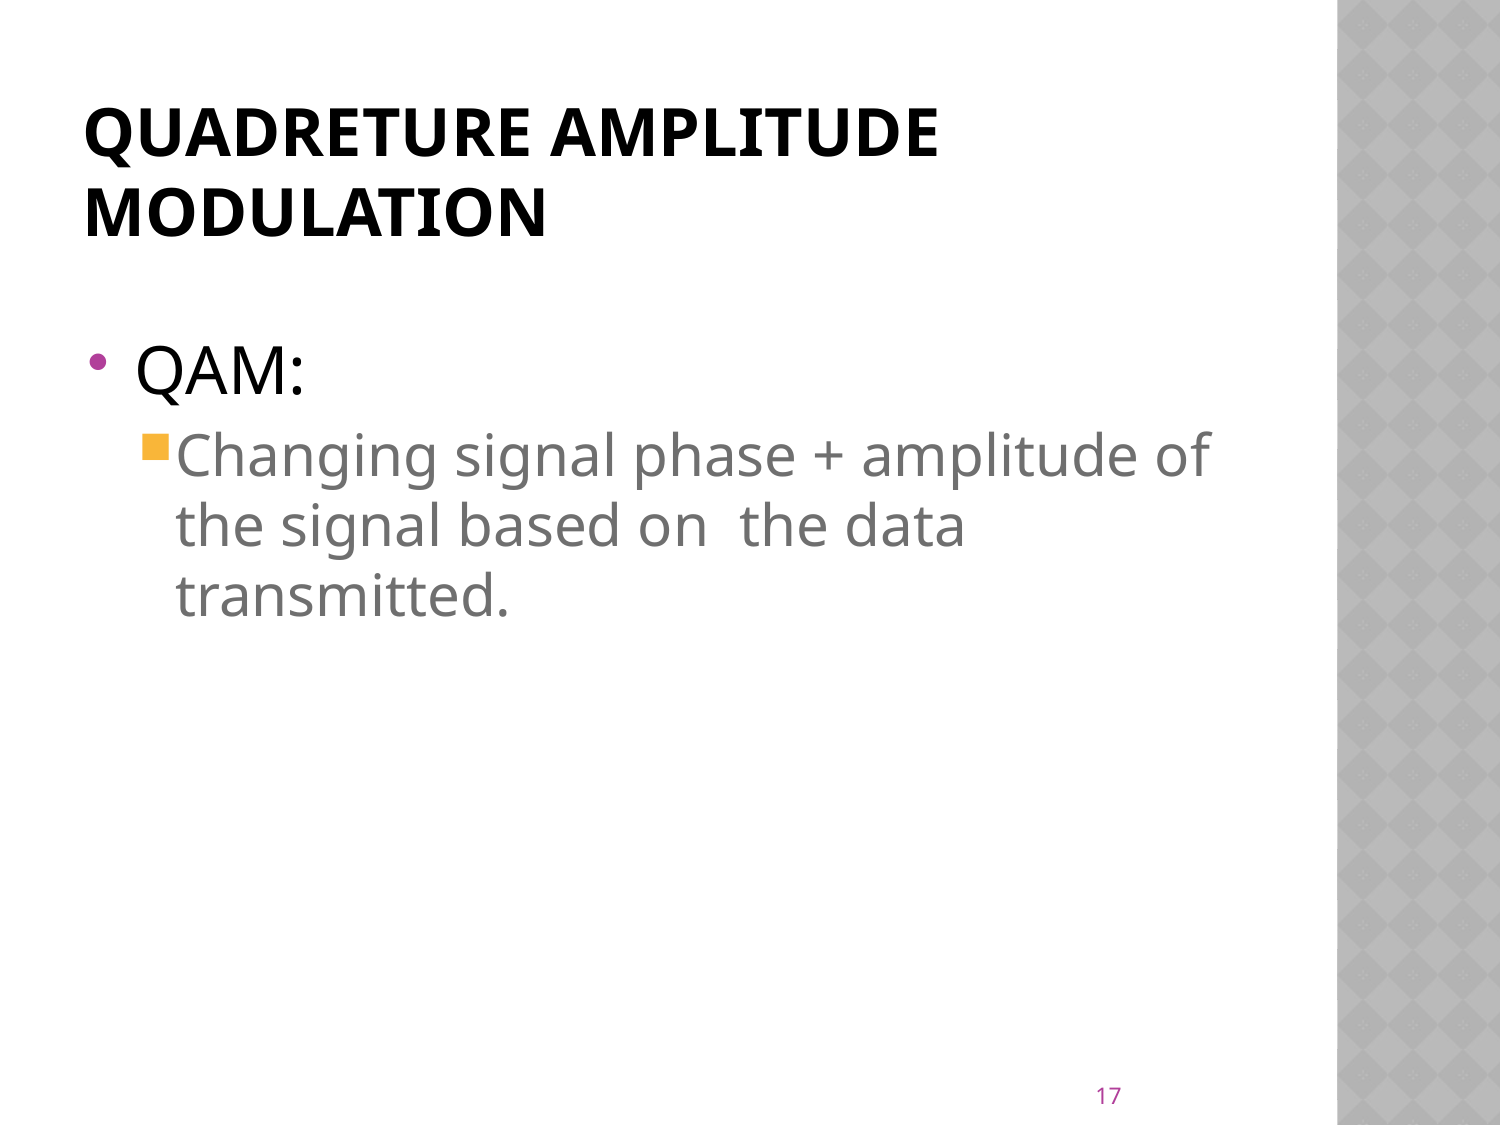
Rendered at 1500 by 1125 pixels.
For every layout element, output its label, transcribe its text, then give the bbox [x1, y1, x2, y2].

slide_number 17 [1025, 1075, 1122, 1113]
list QAM: Changing signal phase + amplitude of the signal based on the data transmitted. [75, 320, 1263, 1038]
title Quadreture amplitude modulation [75, 50, 1263, 250]
